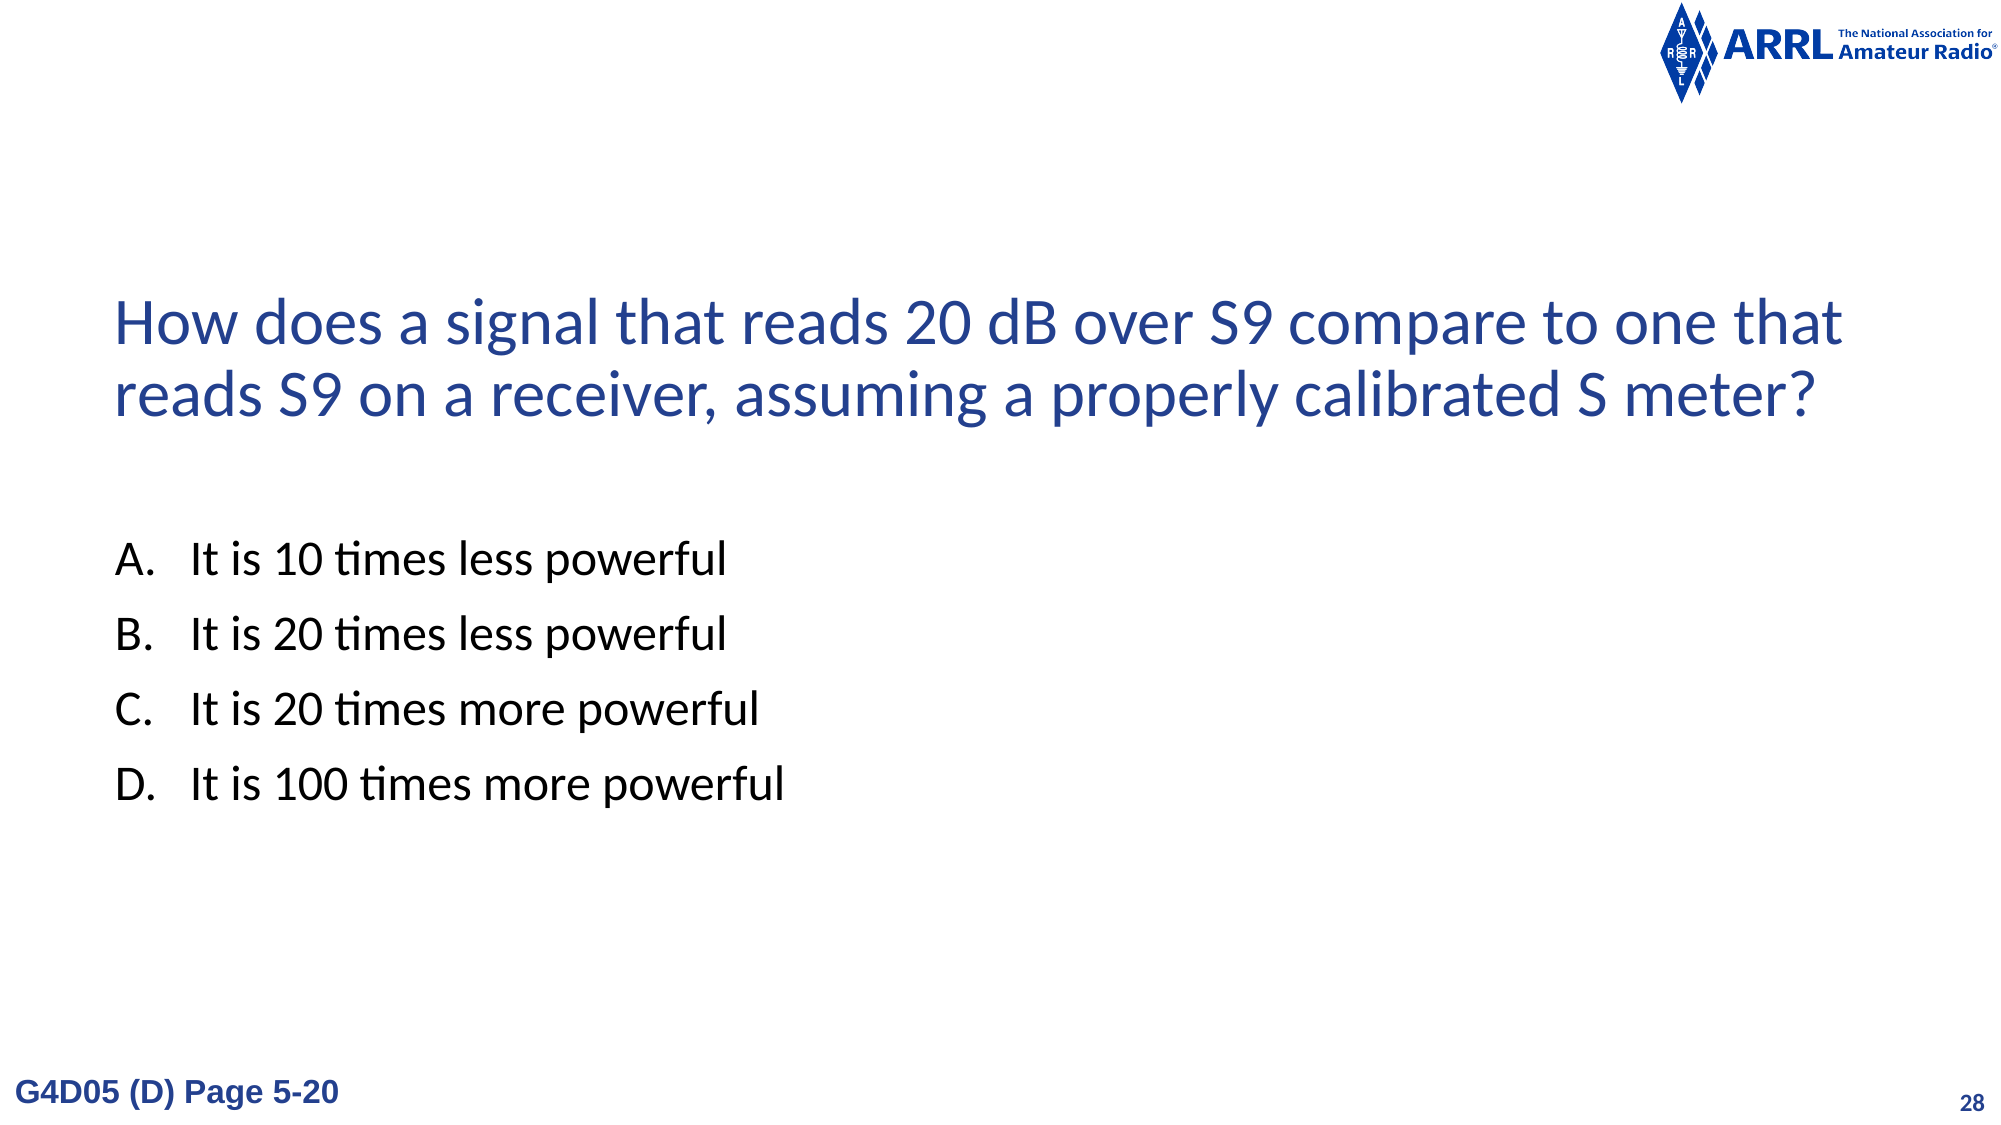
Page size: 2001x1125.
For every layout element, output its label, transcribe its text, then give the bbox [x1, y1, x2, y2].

title How does a signal that reads 20 dB over S9 compare to one that reads S9 on a receiver, assuming a properly calibrated S meter? [99, 249, 1900, 468]
list It is 10 times less powerful It is 20 times less powerful It is 20 times more powerful It is 100 times more powerful [99, 525, 1900, 1005]
picture [1658, 0, 1999, 106]
text_box 28 [1899, 1079, 2000, 1125]
text_box G4D05 (D) Page 5-20 [0, 1062, 1313, 1118]
